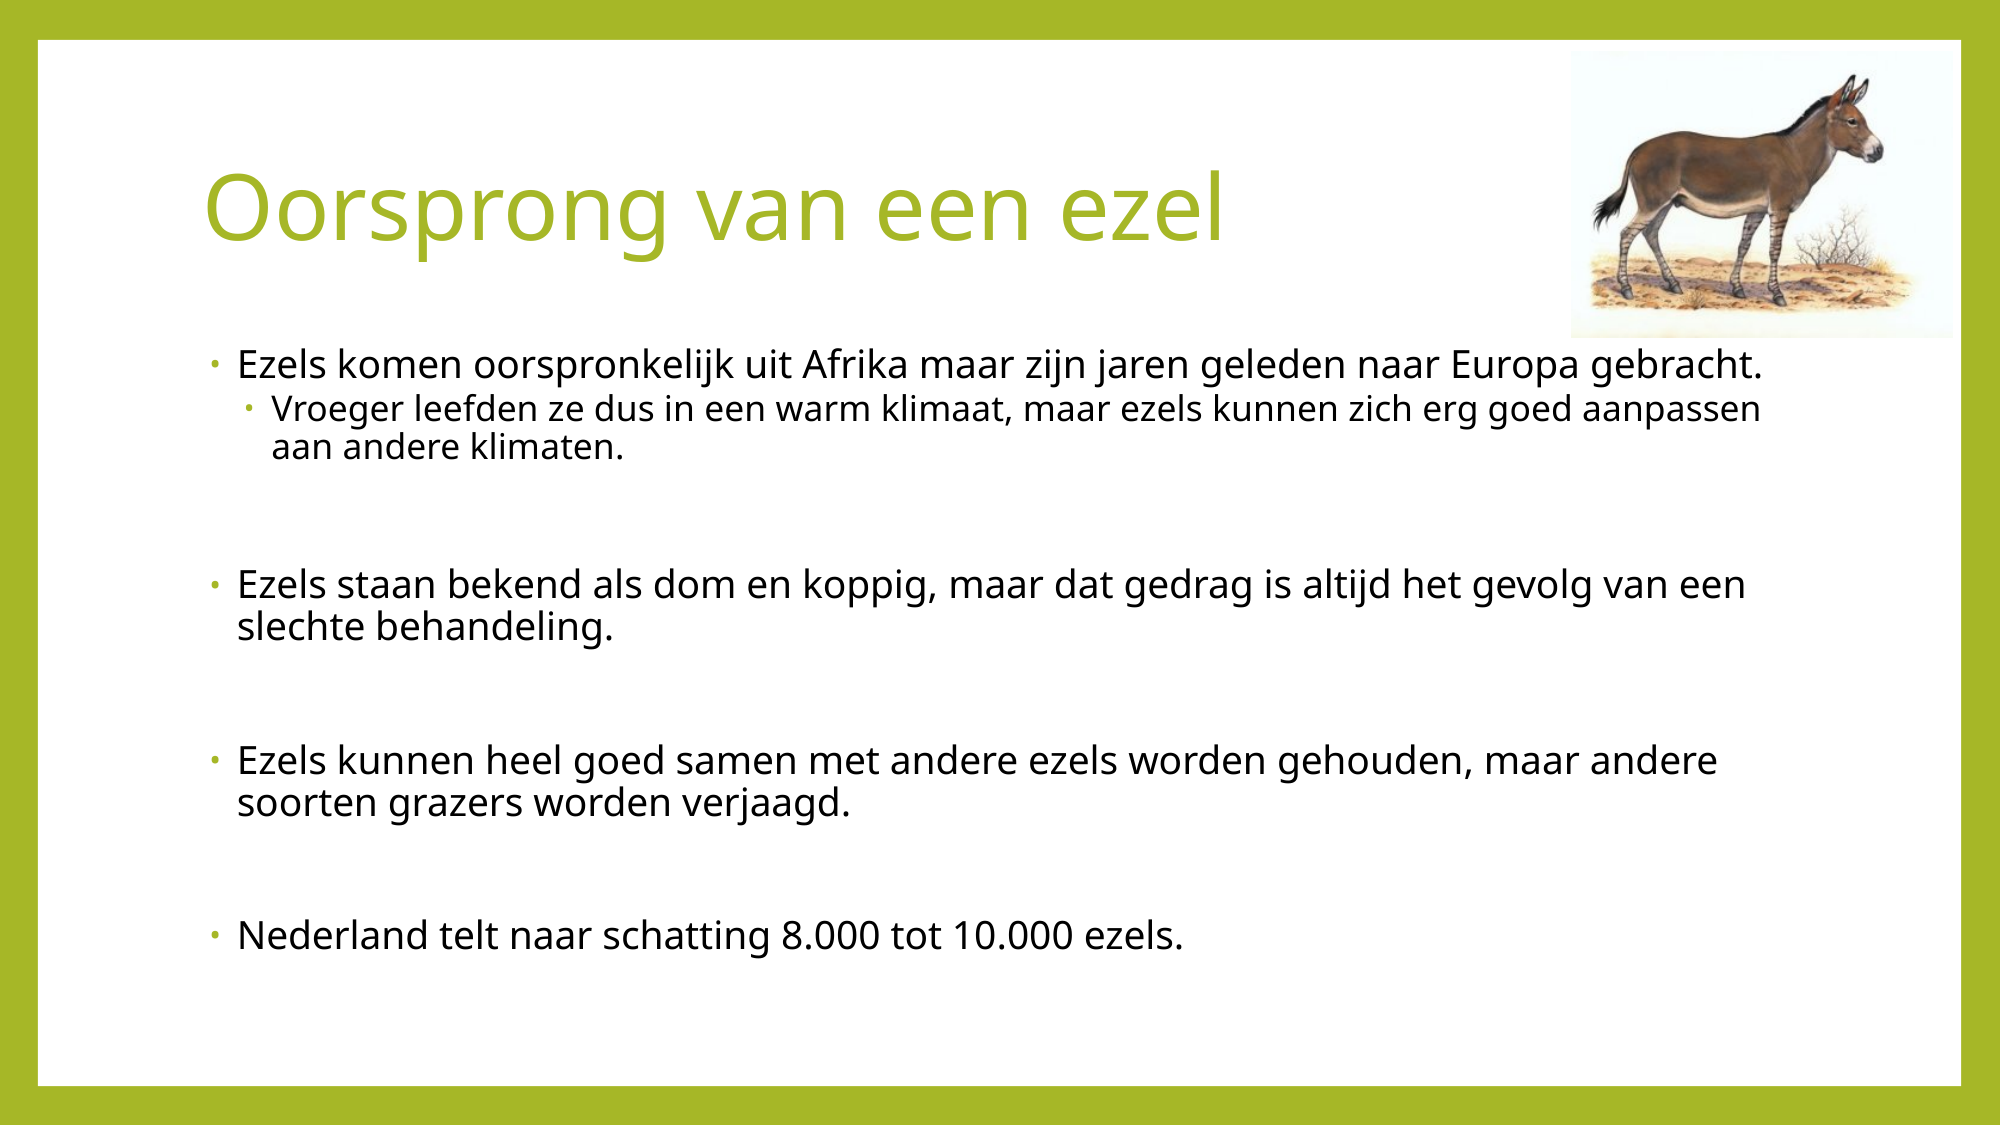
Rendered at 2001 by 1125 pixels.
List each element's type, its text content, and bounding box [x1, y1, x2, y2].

title Oorsprong van een ezel [187, 99, 1565, 323]
list Ezels komen oorspronkelijk uit Afrika maar zijn jaren geleden naar Europa gebracht. Vroeger leefden ze dus in een warm klimaat, maar ezels kunnen zich erg goed aanpassen aan andere klimaten. Ezels staan bekend als dom en koppig, maar dat gedrag is altijd het gevolg van een slechte behandeling. Ezels kunnen heel goed samen met andere ezels worden gehouden, maar andere soorten grazers worden verjaagd. Nederland telt naar schatting 8.000 tot 10.000 ezels. [187, 337, 1808, 1000]
picture [1570, 51, 1953, 338]
